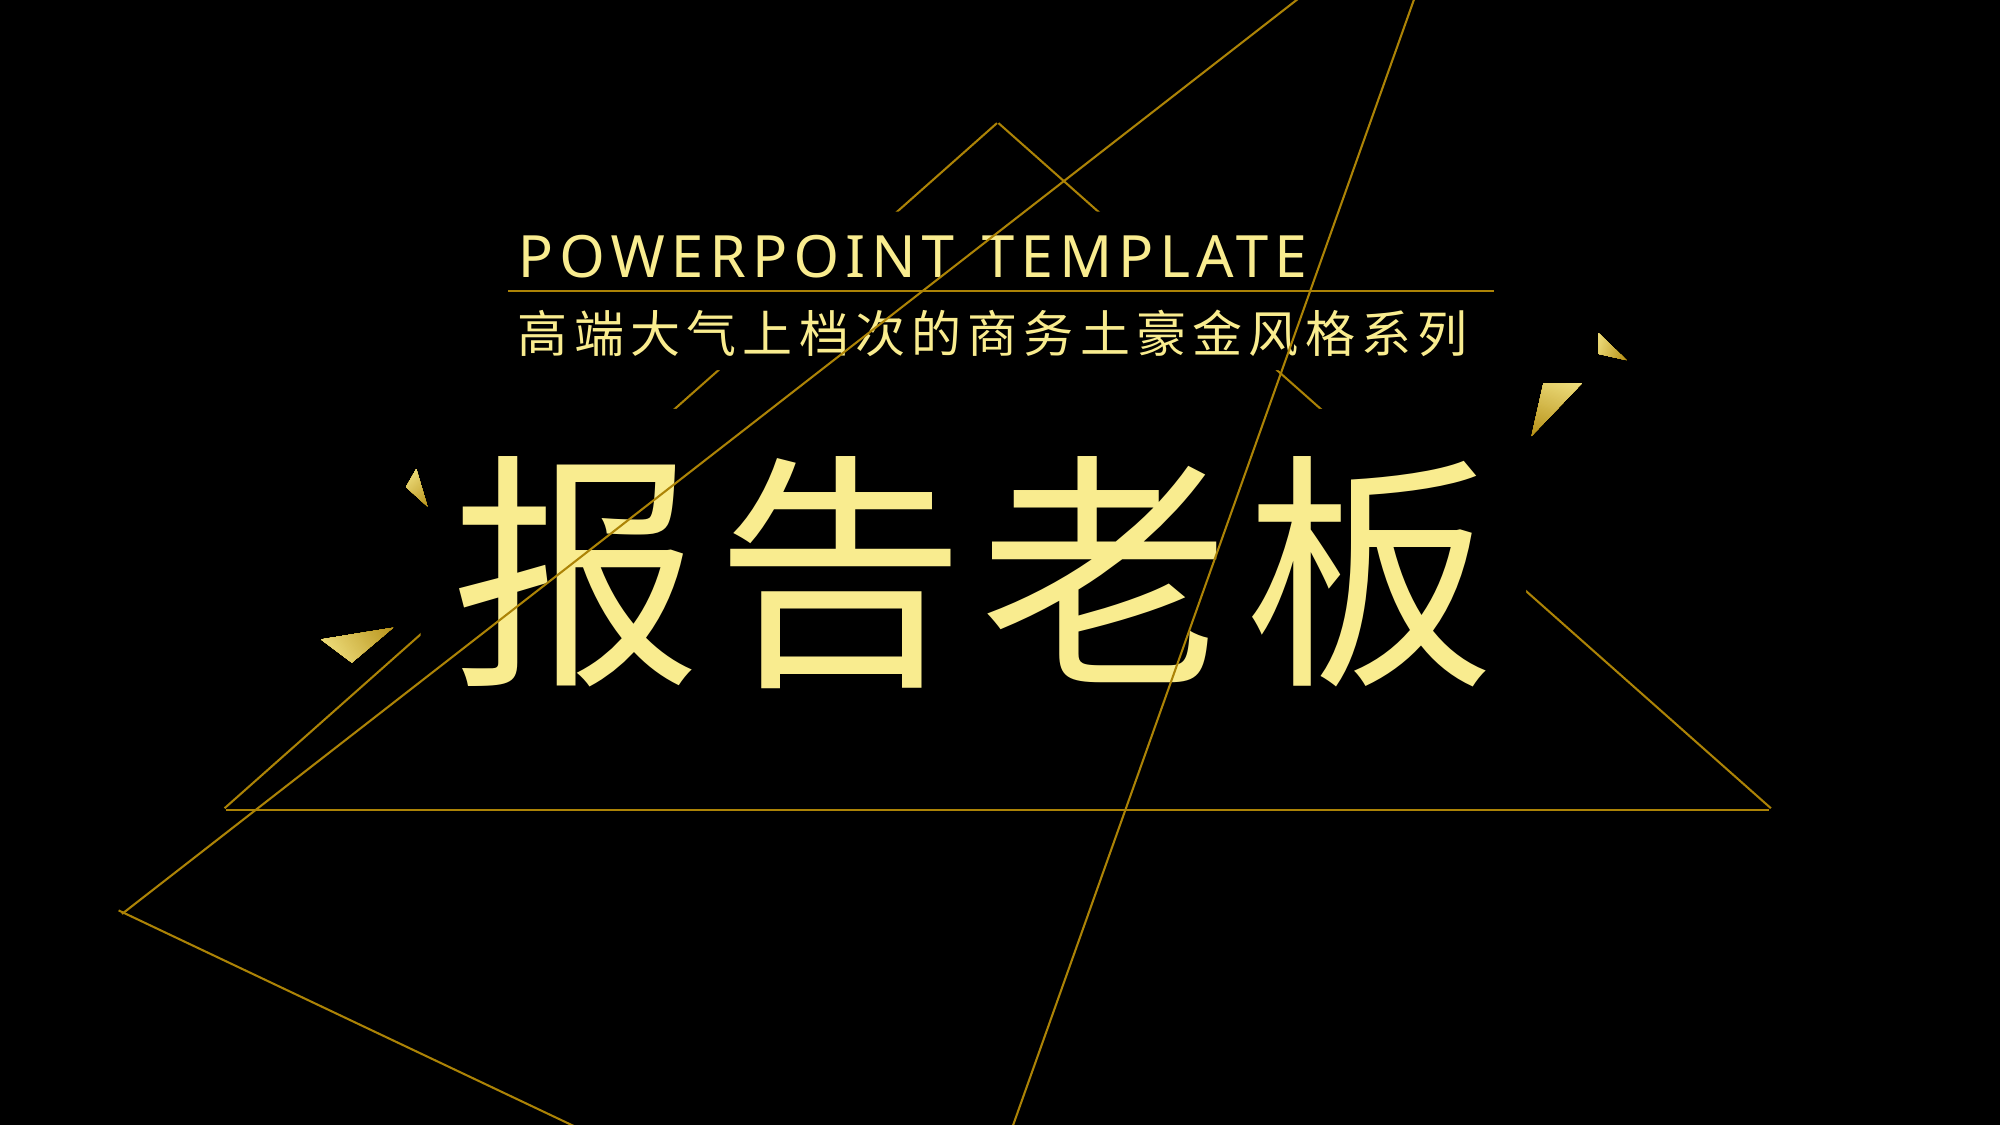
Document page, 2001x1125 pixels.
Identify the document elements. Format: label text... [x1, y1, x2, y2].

text_box 报告老板 [1157, 408, 1527, 727]
text_box [1012, 372, 1283, 1125]
text_box [1064, 181, 1100, 211]
text_box [223, 633, 420, 809]
text_box [118, 909, 575, 1125]
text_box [503, 211, 1494, 372]
text_box [674, 372, 718, 408]
text_box [1023, 0, 1299, 211]
text_box [404, 466, 430, 510]
text_box [318, 626, 397, 664]
text_box [998, 122, 1064, 181]
text_box [1282, 374, 1322, 408]
text_box [1529, 382, 1585, 440]
text_box [896, 122, 998, 211]
text_box [1527, 590, 1772, 810]
text_box [124, 372, 821, 912]
text_box 报告老板 [420, 408, 1267, 727]
text_box [1337, 0, 1415, 211]
text_box [1597, 330, 1631, 363]
